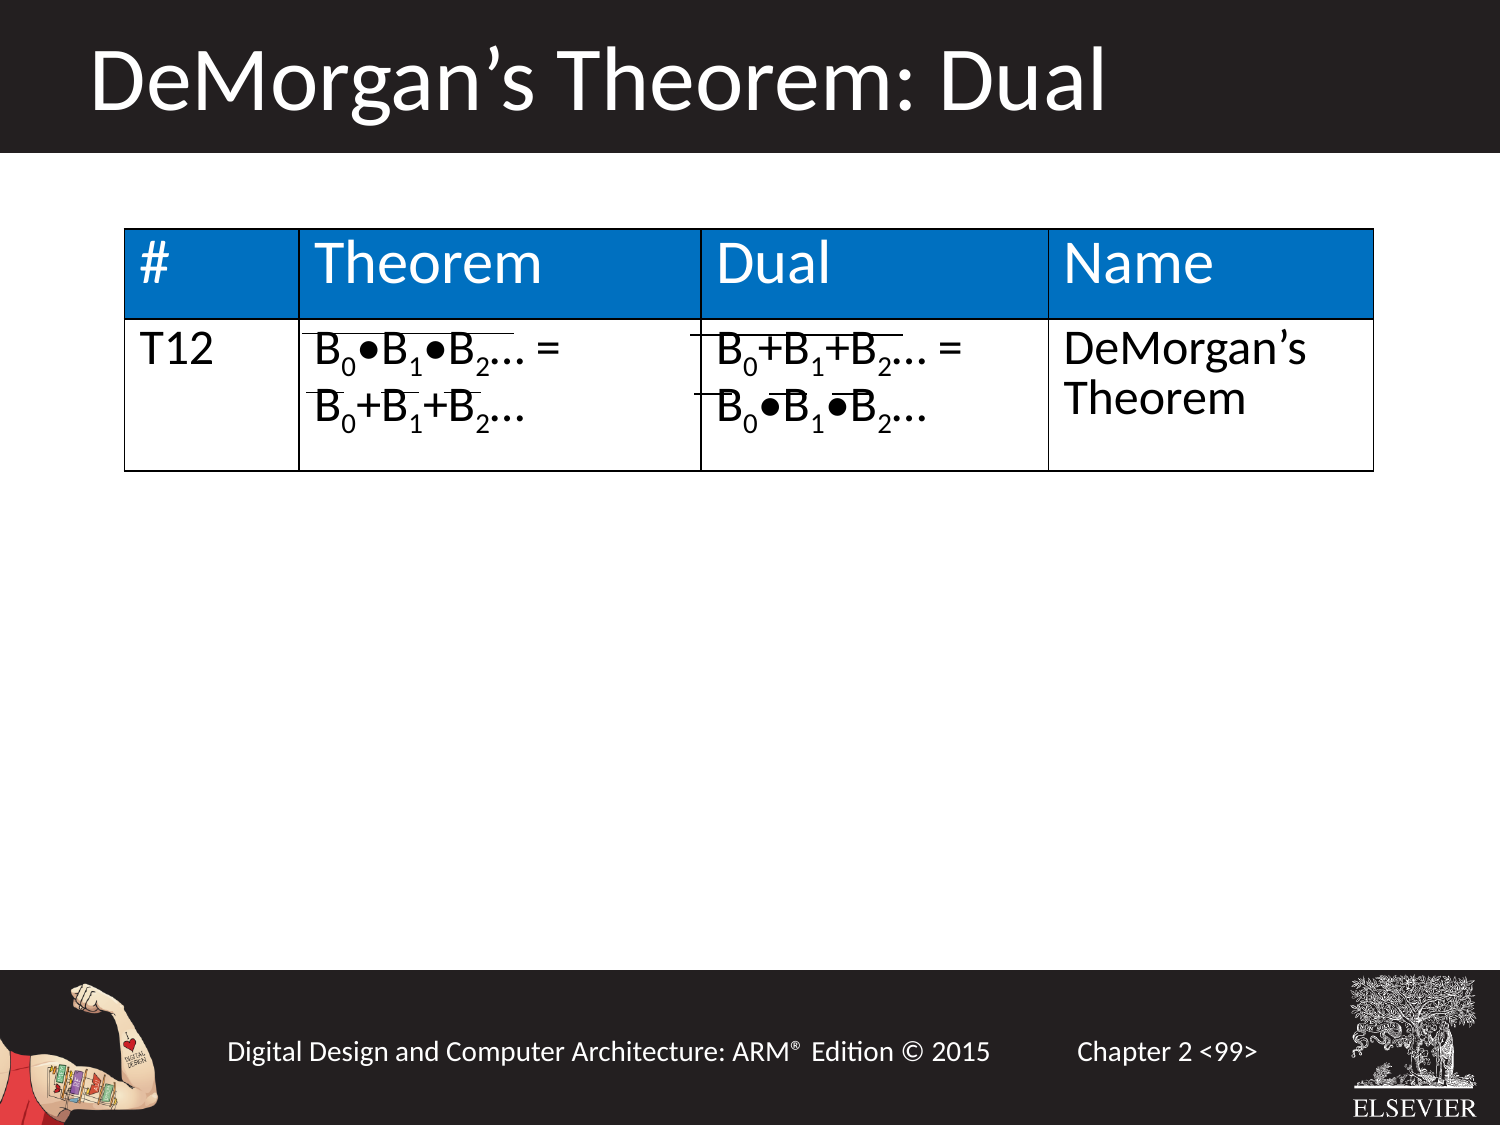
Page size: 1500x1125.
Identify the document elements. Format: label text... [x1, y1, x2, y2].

text_box DeMorgan’s Theorem: Dual [75, 11, 1375, 136]
table_header Dual [702, 230, 1048, 318]
picture [0, 979, 163, 1125]
table_cell B0+B1+B2… = B0•B1•B2… [702, 320, 1048, 470]
table_cell B0•B1•B2… = B0+B1+B2… [300, 320, 700, 470]
table_cell T12 [125, 320, 298, 470]
picture [1350, 974, 1477, 1117]
table_cell DeMorgan’s Theorem [1049, 320, 1373, 470]
table_header # [125, 230, 298, 318]
table_header Theorem [300, 230, 700, 318]
table_header Name [1049, 230, 1373, 318]
